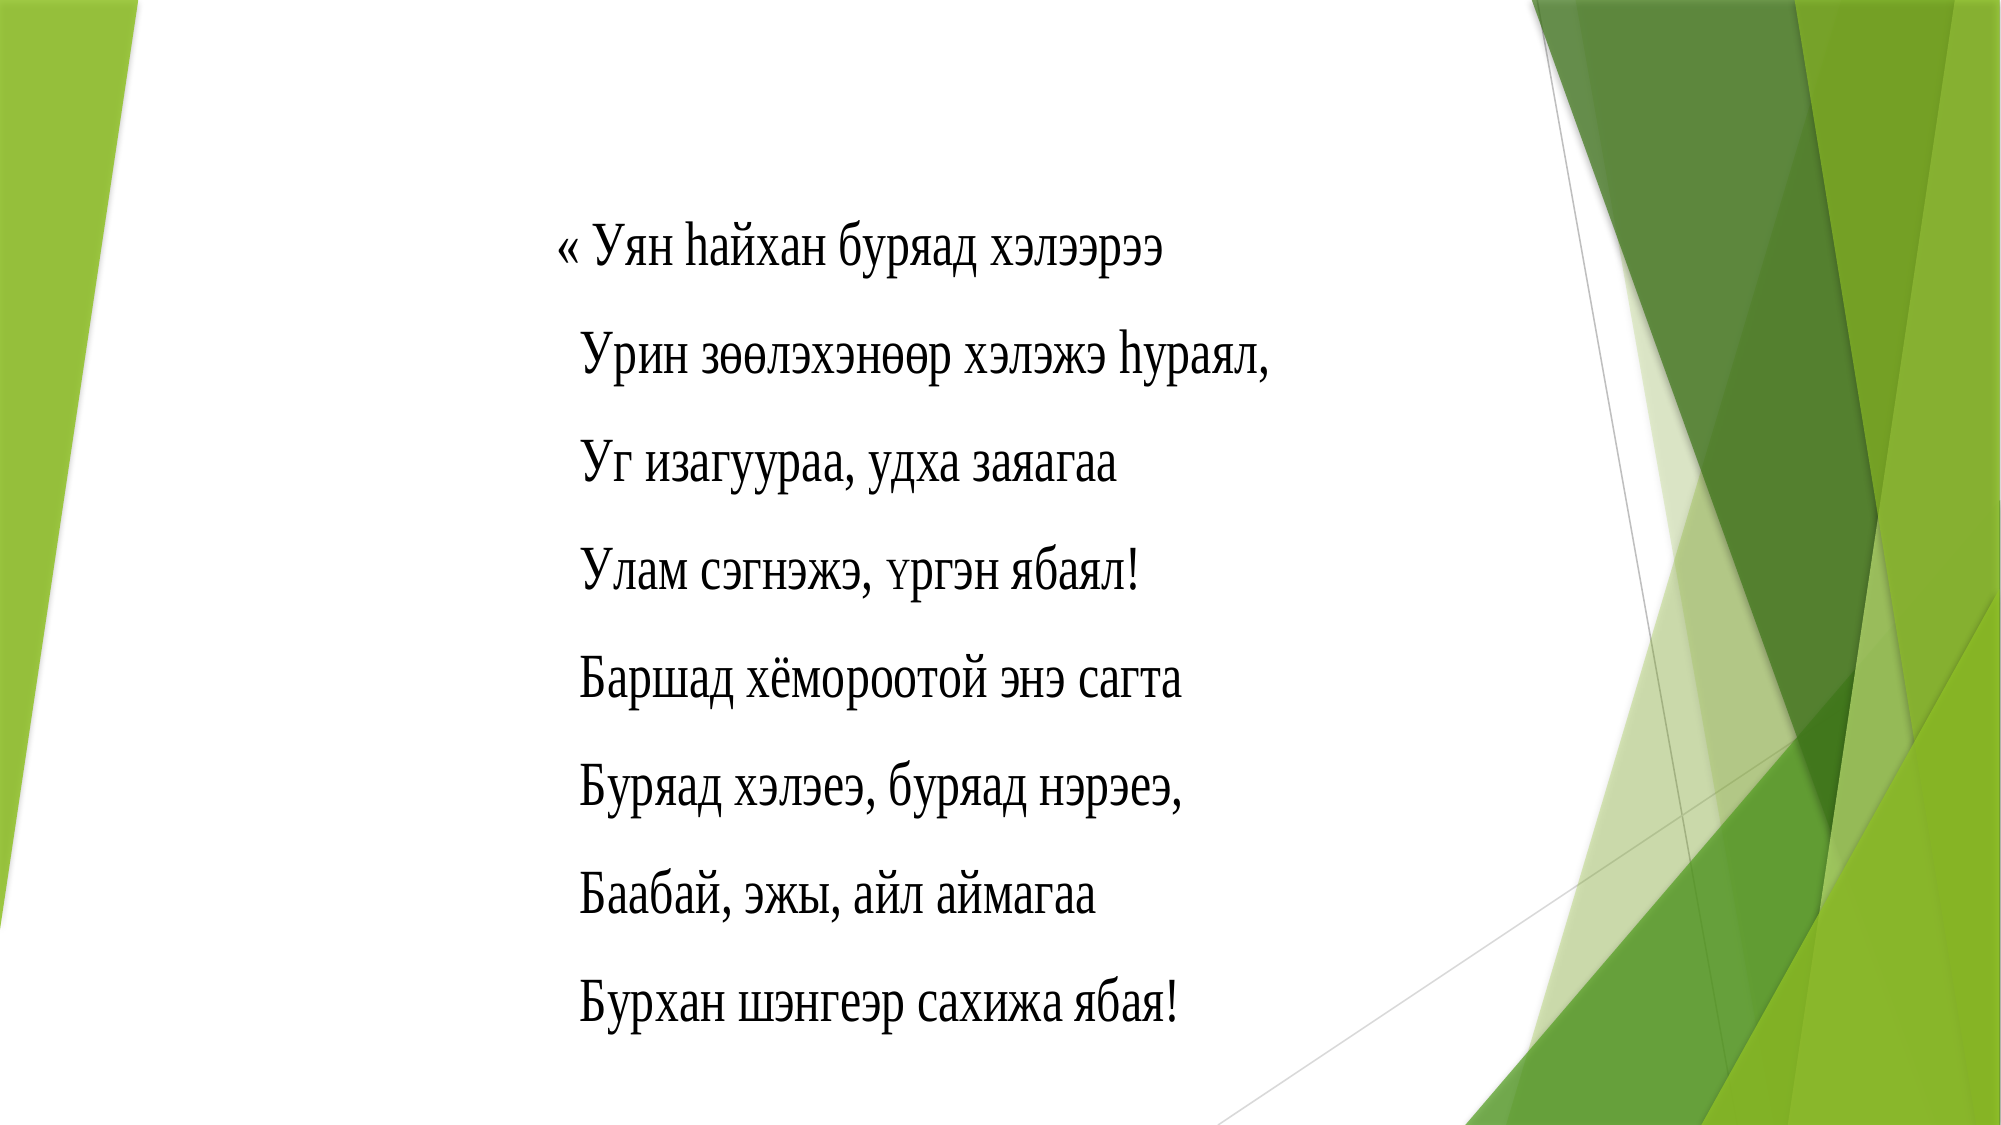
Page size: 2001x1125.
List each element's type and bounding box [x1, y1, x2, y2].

picture [114, 99, 1707, 1074]
